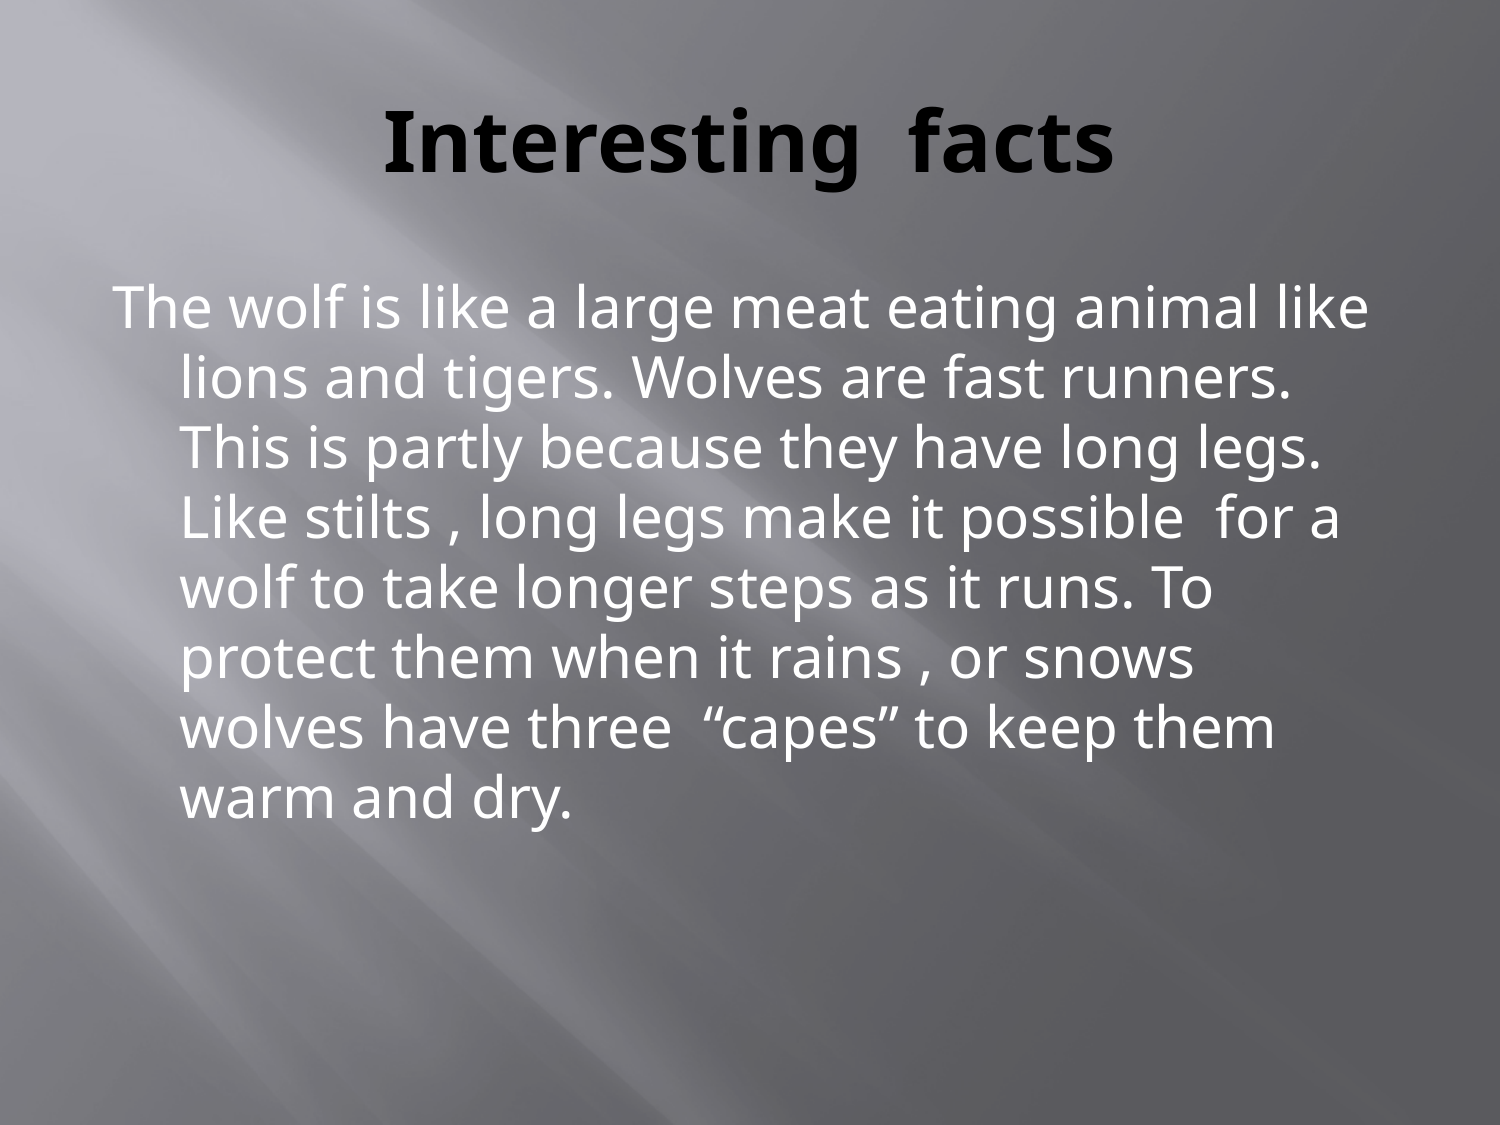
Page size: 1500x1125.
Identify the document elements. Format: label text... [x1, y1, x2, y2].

title Interesting facts [75, 45, 1425, 233]
list The wolf is like a large meat eating animal like lions and tigers. Wolves are fast runners. This is partly because they have long legs. Like stilts , long legs make it possible for a wolf to take longer steps as it runs. To protect them when it rains , or snows wolves have three “capes” to keep them warm and dry. [75, 262, 1425, 1035]
